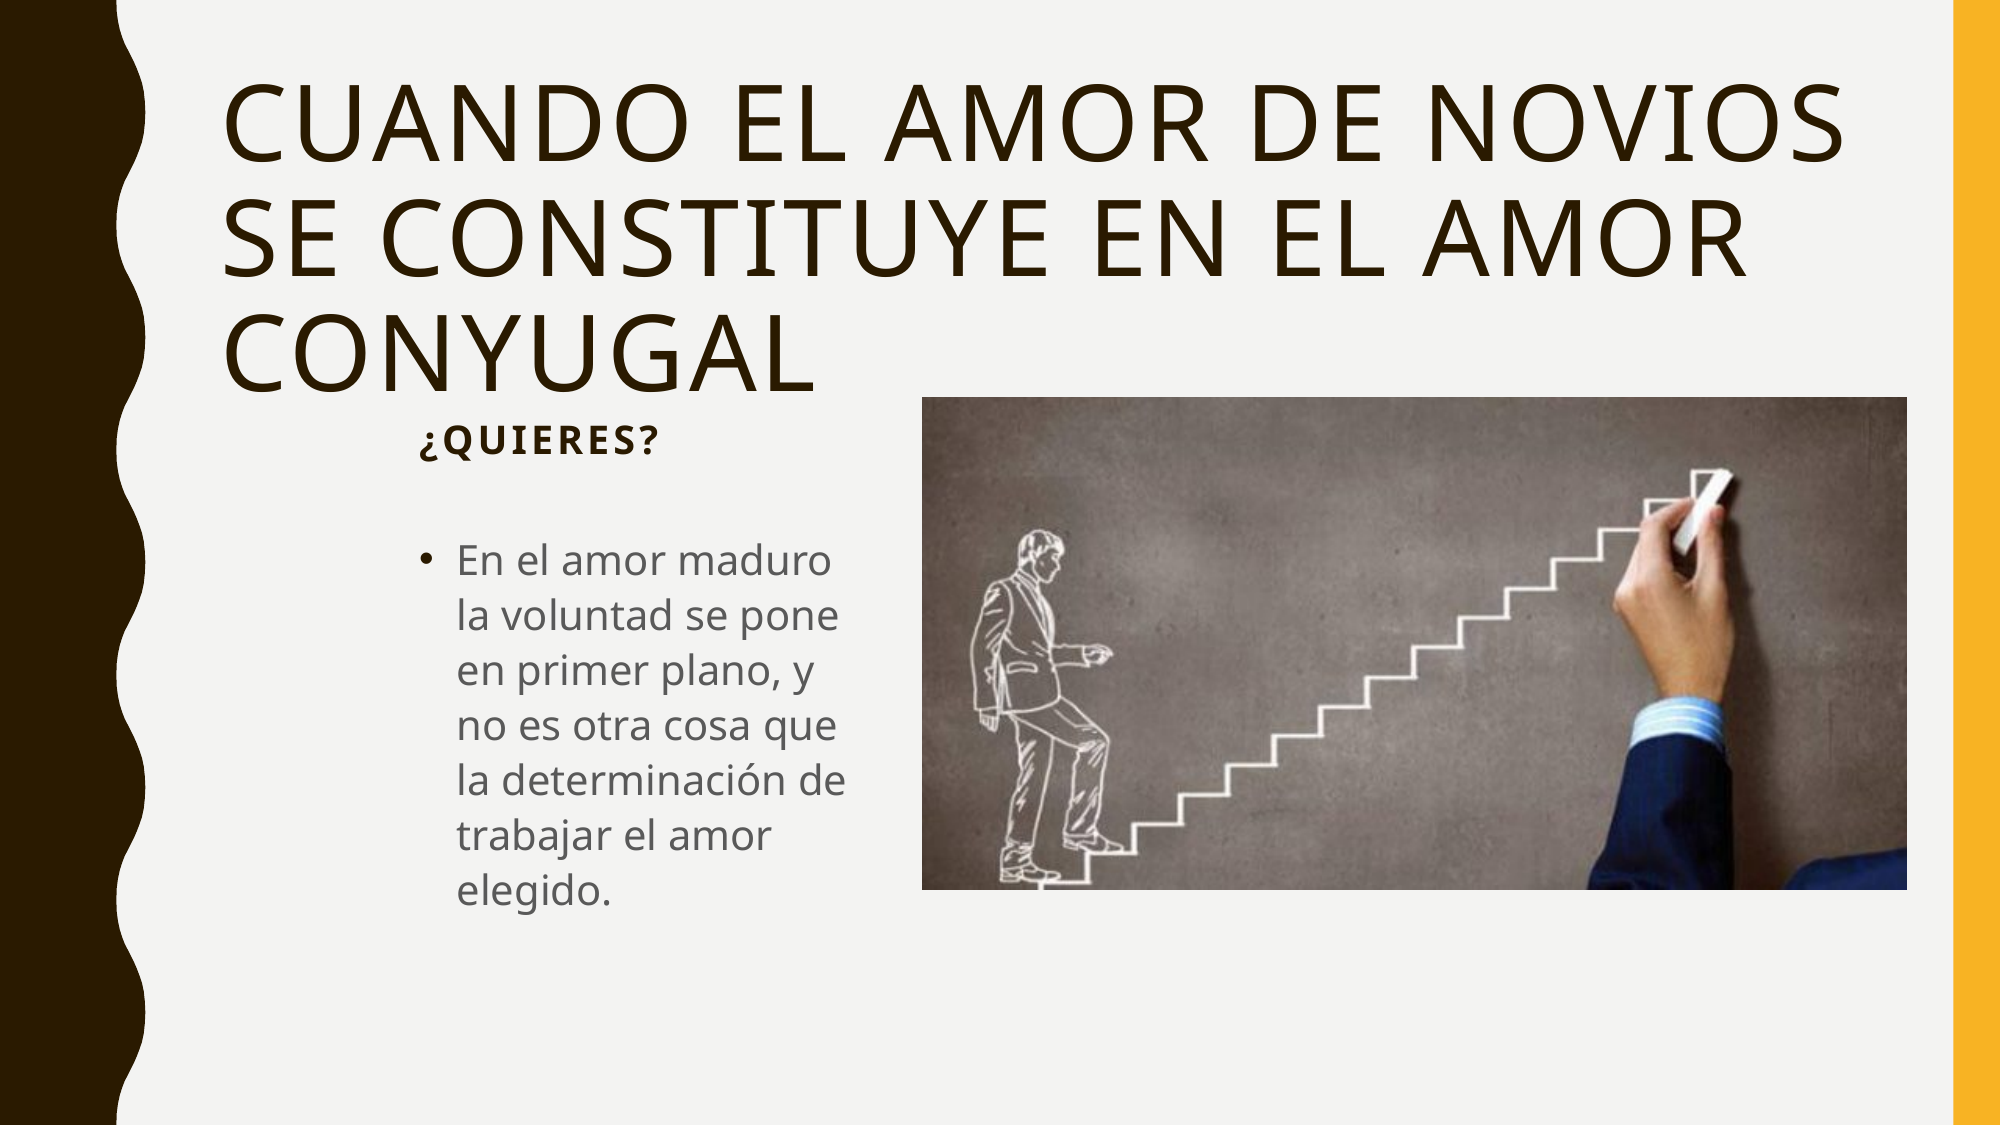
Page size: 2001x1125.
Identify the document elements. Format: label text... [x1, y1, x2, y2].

title Cuando El AMOR DE NOVIOS SE constituye EN EL AMOR CONYUGAL [205, 62, 1875, 308]
list ¿quieres? [404, 358, 807, 470]
list En el amor maduro la voluntad se pone en primer plano, y no es otra cosa que la determinación de trabajar el amor elegido. [404, 521, 882, 1013]
picture [922, 397, 1907, 890]
